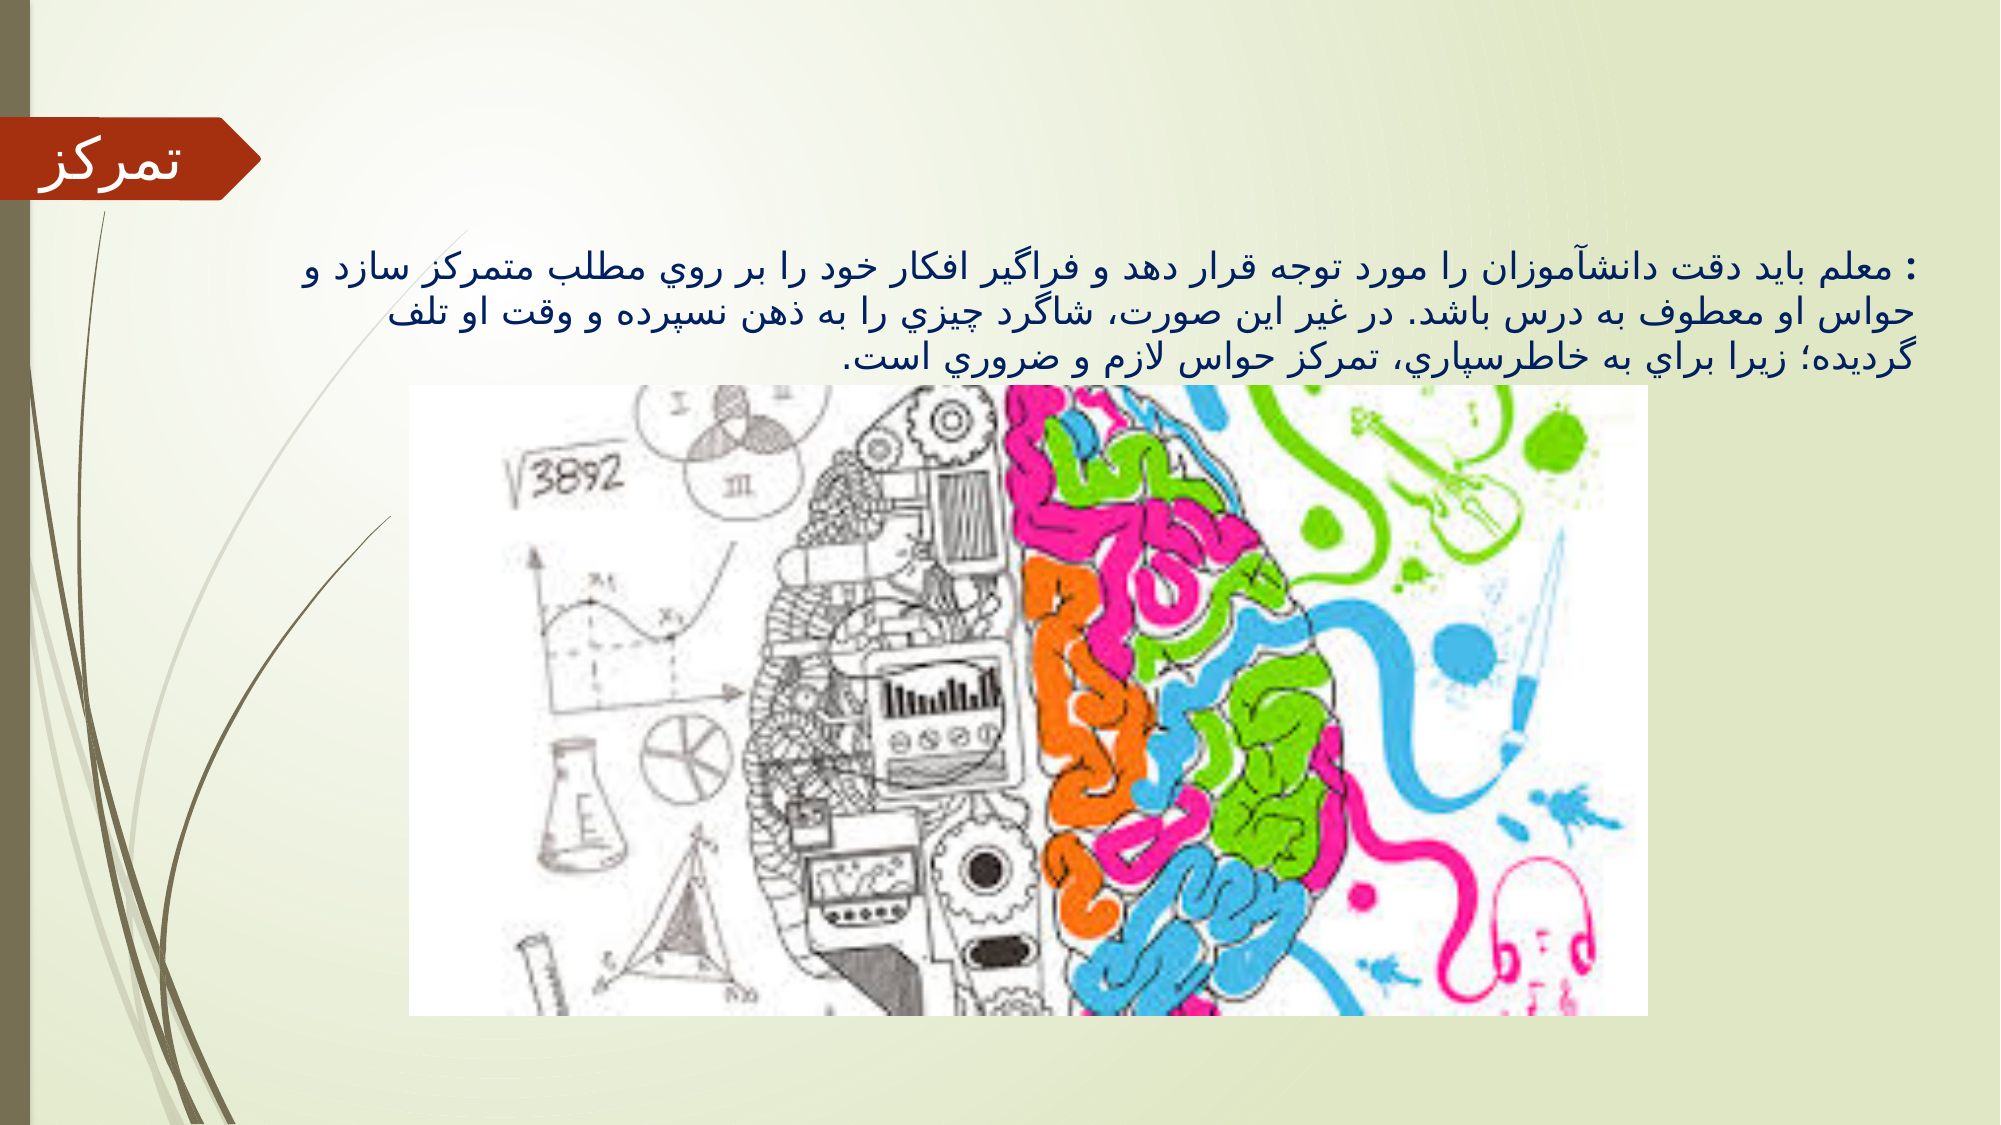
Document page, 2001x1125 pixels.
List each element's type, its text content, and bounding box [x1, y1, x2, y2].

text_box : معلم بايد دقت دانش‏آموزان را مورد توجه قرار دهد و فراگير افكار خود را بر روي مطلب متمركز سازد و حواس او معطوف به درس باشد. در غير اين صورت، شاگرد چيزي را به ذهن نسپرده و وقت او تلف گرديده؛ زيرا براي به خاطرسپاري، تمركز حواس لازم و ضروري است. [265, 234, 1933, 385]
picture [408, 385, 1649, 1016]
text_box تمرکز [26, 113, 198, 199]
